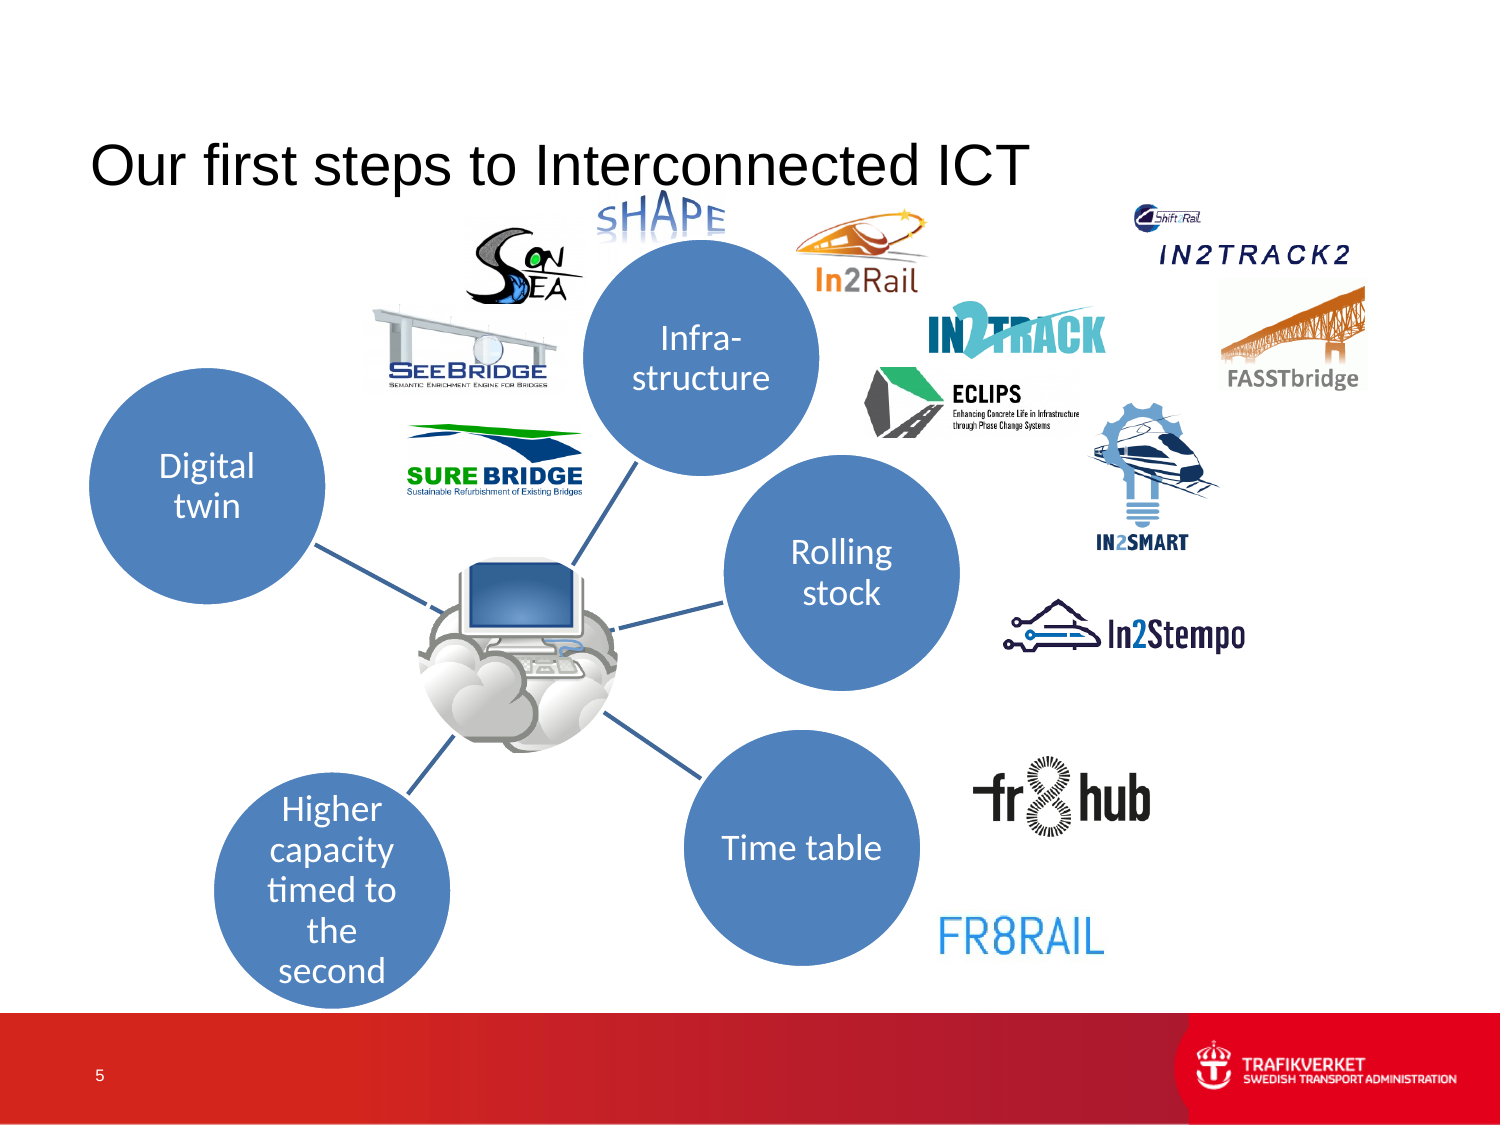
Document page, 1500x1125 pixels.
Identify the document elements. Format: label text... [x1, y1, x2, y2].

picture [789, 200, 1115, 296]
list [84, 296, 1500, 1011]
picture [0, 1013, 1500, 1125]
picture [464, 208, 586, 296]
picture [597, 189, 725, 268]
title Our first steps to Interconnected ICT [75, 67, 1425, 256]
picture [1124, 155, 1368, 296]
